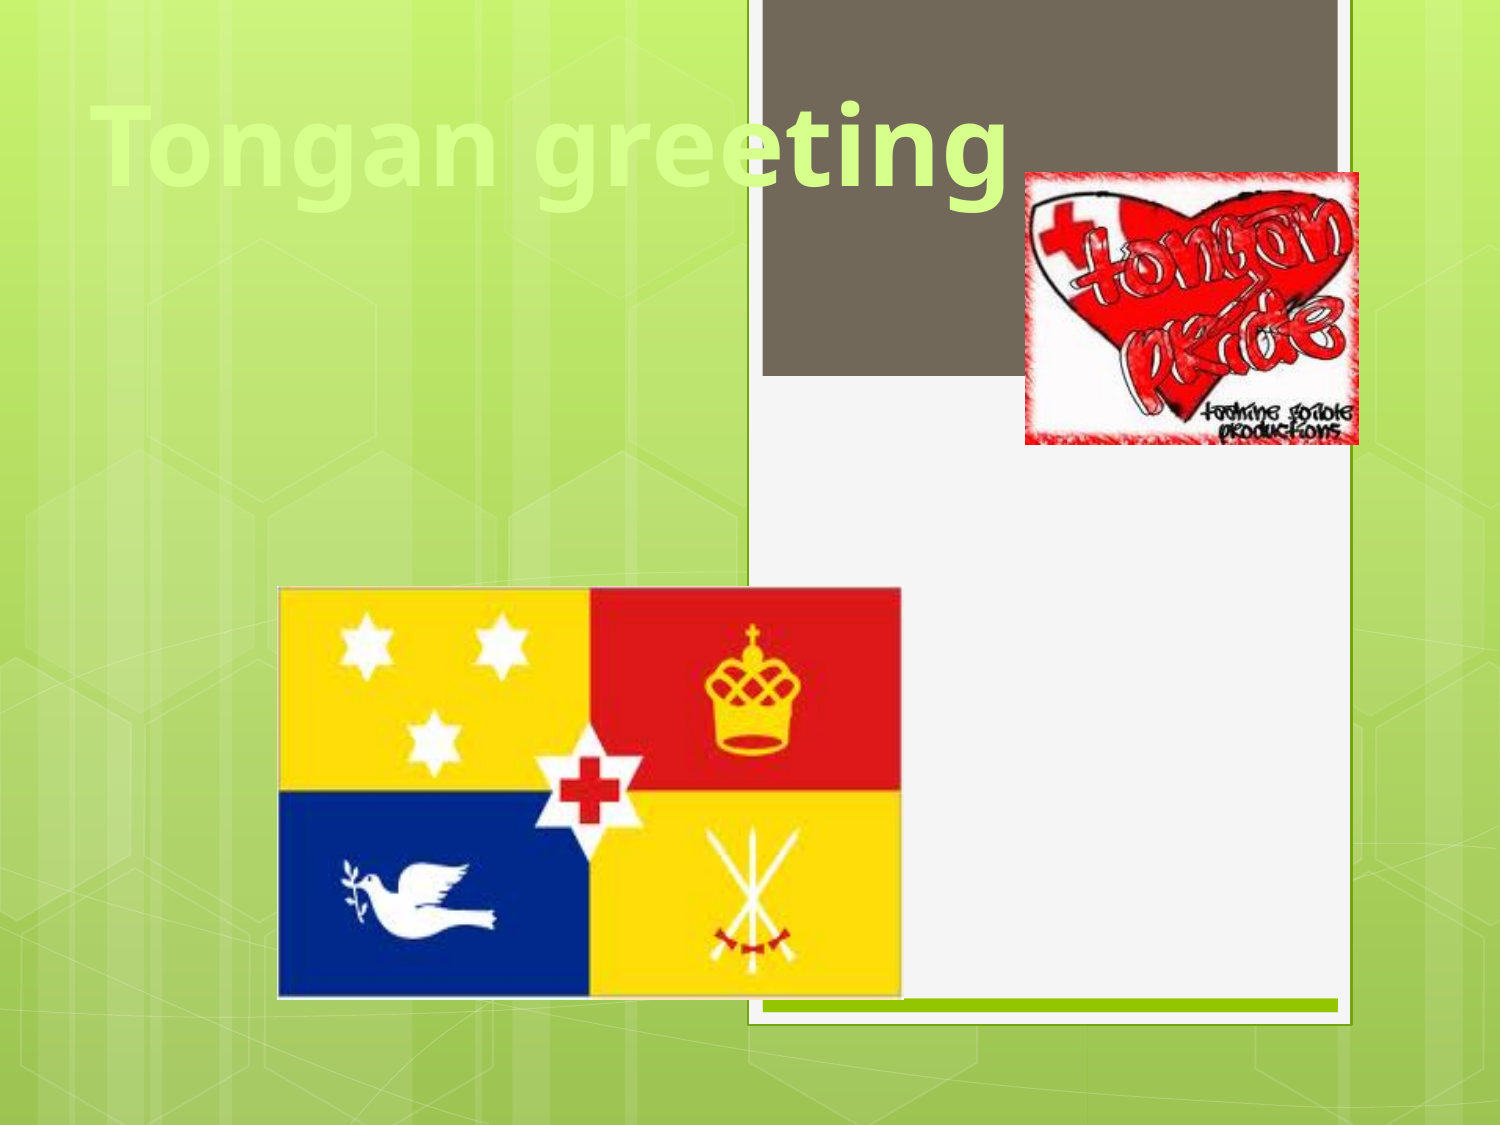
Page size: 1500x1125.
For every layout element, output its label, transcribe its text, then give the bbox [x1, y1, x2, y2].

picture [277, 585, 904, 1000]
picture [1025, 172, 1359, 445]
text_box Tongan greeting [73, 66, 1058, 217]
